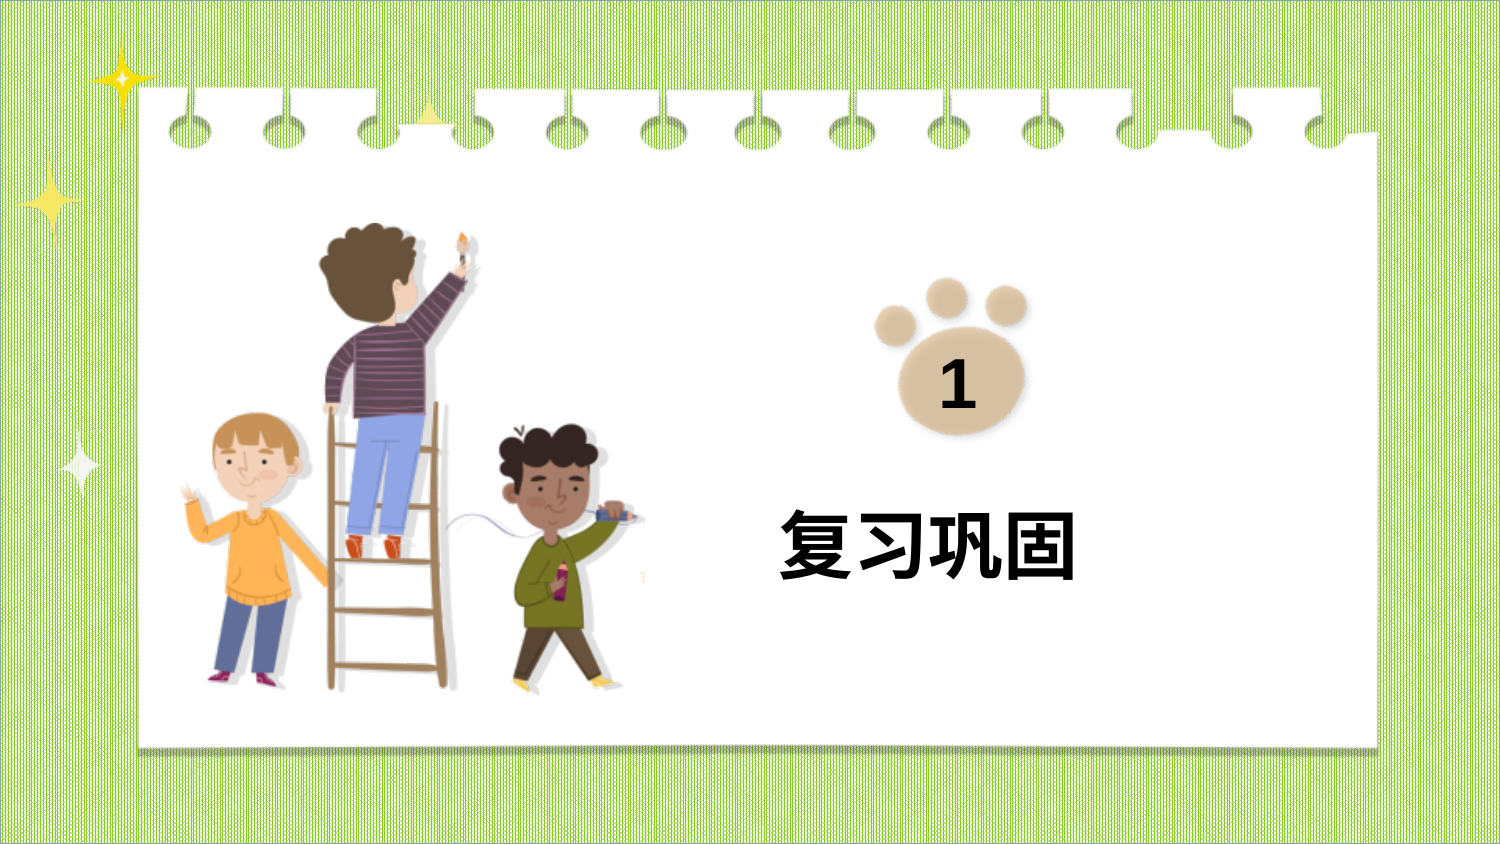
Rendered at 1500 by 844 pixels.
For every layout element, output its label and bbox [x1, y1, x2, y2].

text_box [0, 779, 1500, 844]
picture [0, 0, 1500, 779]
text_box [540, 0, 1500, 64]
